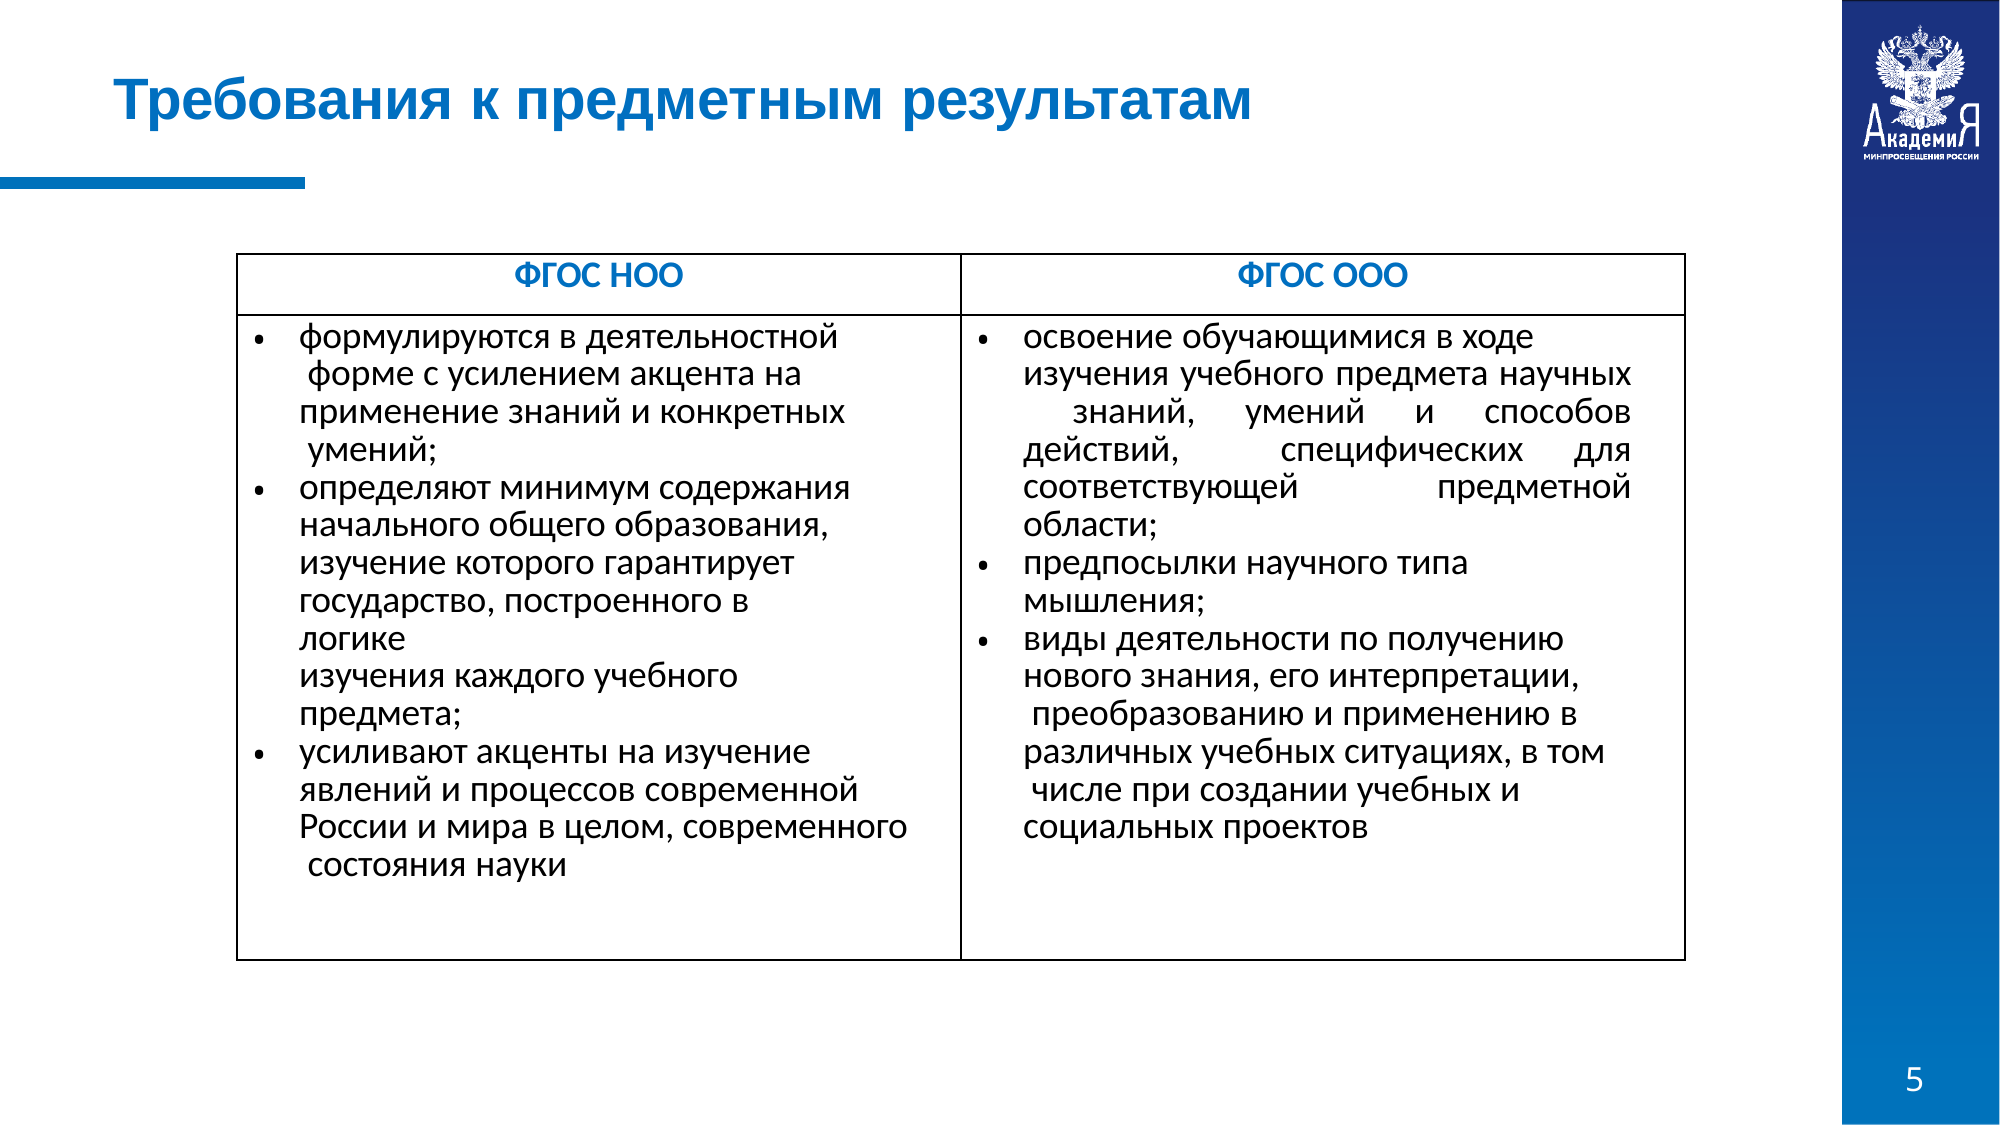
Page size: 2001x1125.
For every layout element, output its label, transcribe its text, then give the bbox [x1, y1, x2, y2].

table_header ФГОС ООО [962, 255, 1684, 314]
title Требования к предметным результатам [111, 58, 1271, 249]
table_cell освоение обучающимися в ходе изучения учебного предмета научных знаний, умений и способов действий, специфических для соответствующей предметной области; предпосылки научного типа мышления; виды деятельности по получению нового знания, его интерпретации, преобразованию и применению в различных учебных ситуациях, в том числе при создании учебных и социальных проектов [962, 316, 1684, 959]
slide_number 5 [1898, 1064, 1949, 1125]
picture [1842, 0, 2000, 1125]
table_cell формулируются в деятельностной форме с усилением акцента на применение знаний и конкретных умений; определяют минимум содержания начального общего образования, изучение которого гарантирует государство, построенного в логике изучения каждого учебного предмета; усиливают акценты на изучение явлений и процессов современной России и мира в целом, современного состояния науки [238, 316, 960, 959]
table_header ФГОС НОО [238, 255, 960, 314]
